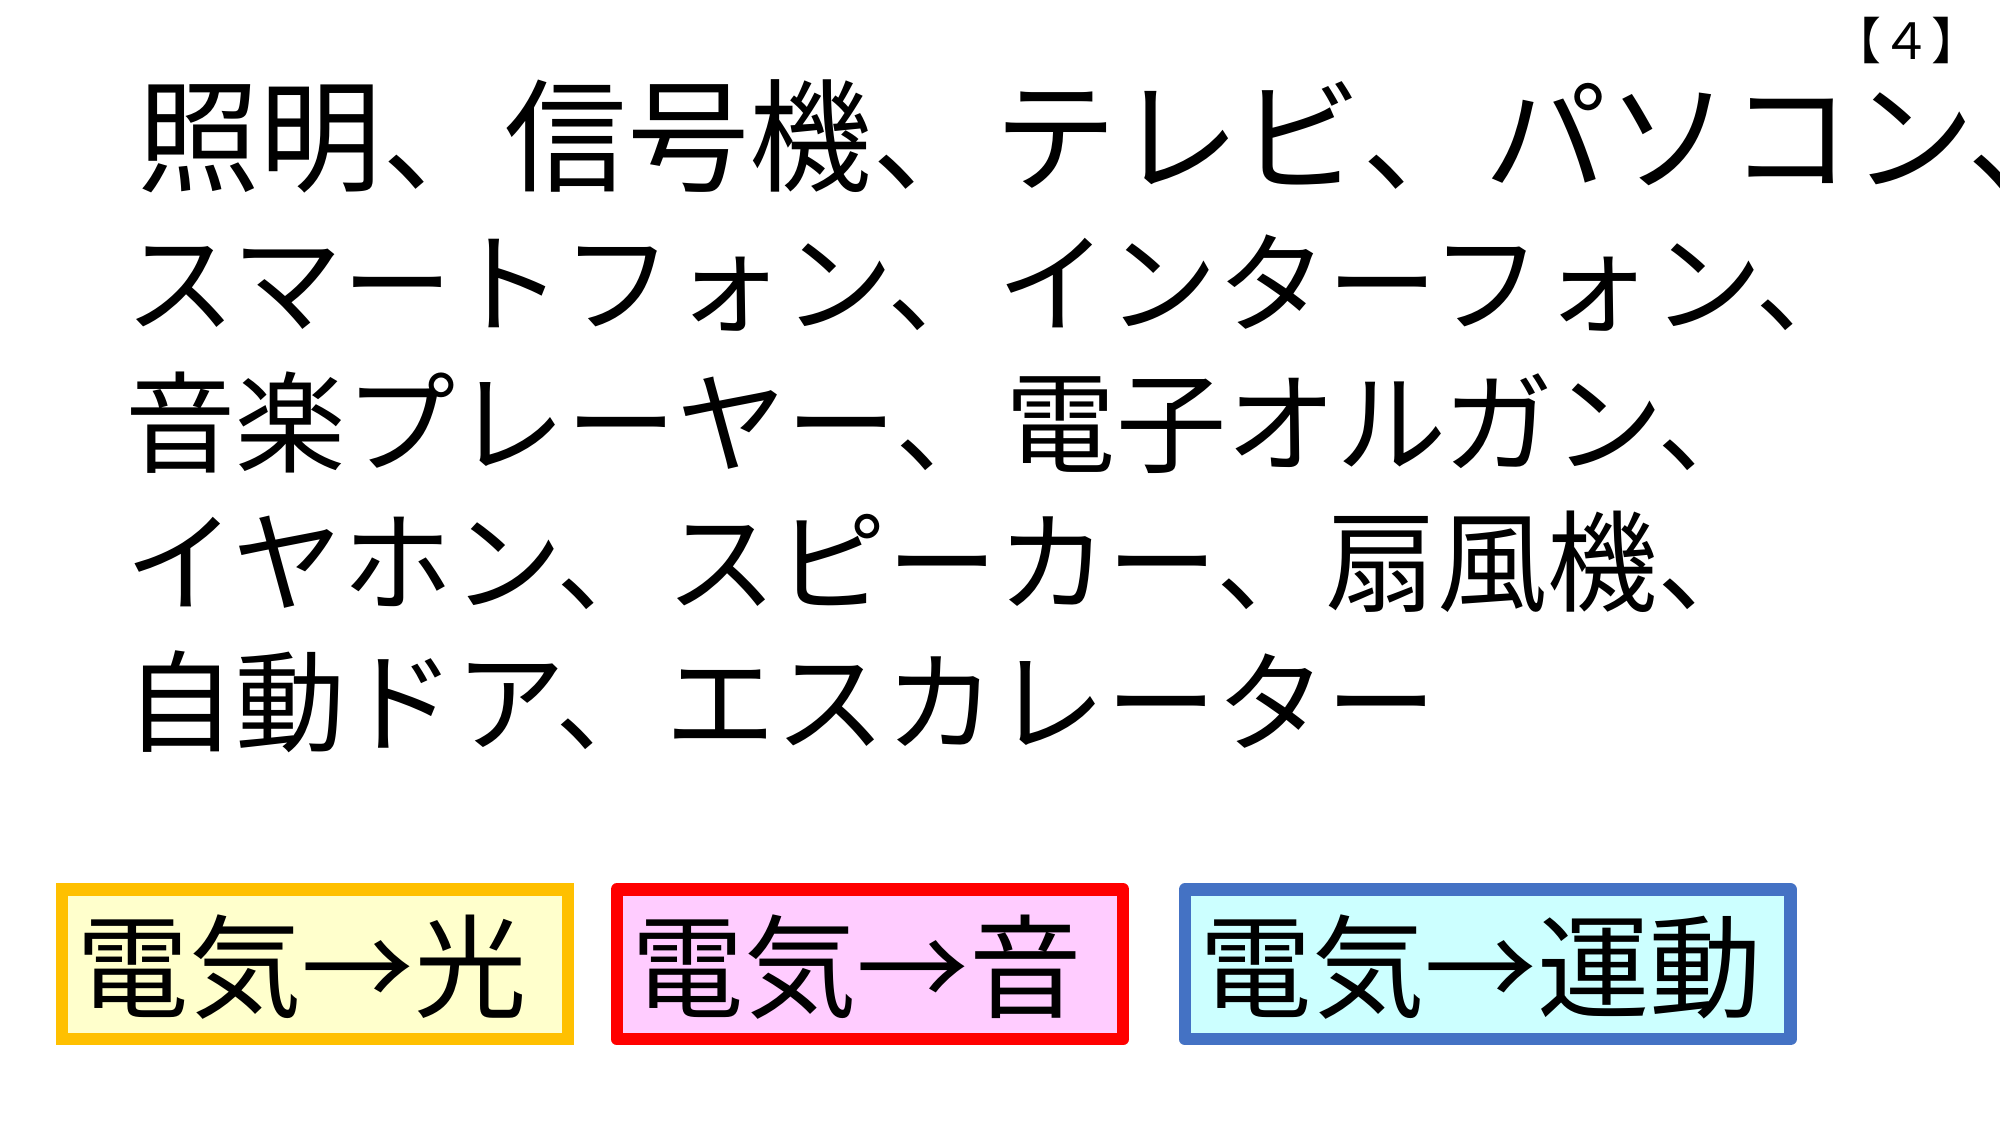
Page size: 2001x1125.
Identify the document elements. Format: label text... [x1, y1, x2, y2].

text_box 電気→運動 [1185, 889, 1791, 1040]
text_box 【４】 [1816, 2, 1998, 78]
text_box 電気→光 [61, 888, 569, 1040]
text_box 電気→音 [616, 889, 1124, 1040]
subtitle 照明、信号機、テレビ、パソコン、 スマートフォン、インターフォン、 音楽プレーヤー、電子オルガン、 イヤホン、スピーカー、扇風機、 自動ドア、エスカレーター [0, 69, 2000, 1097]
